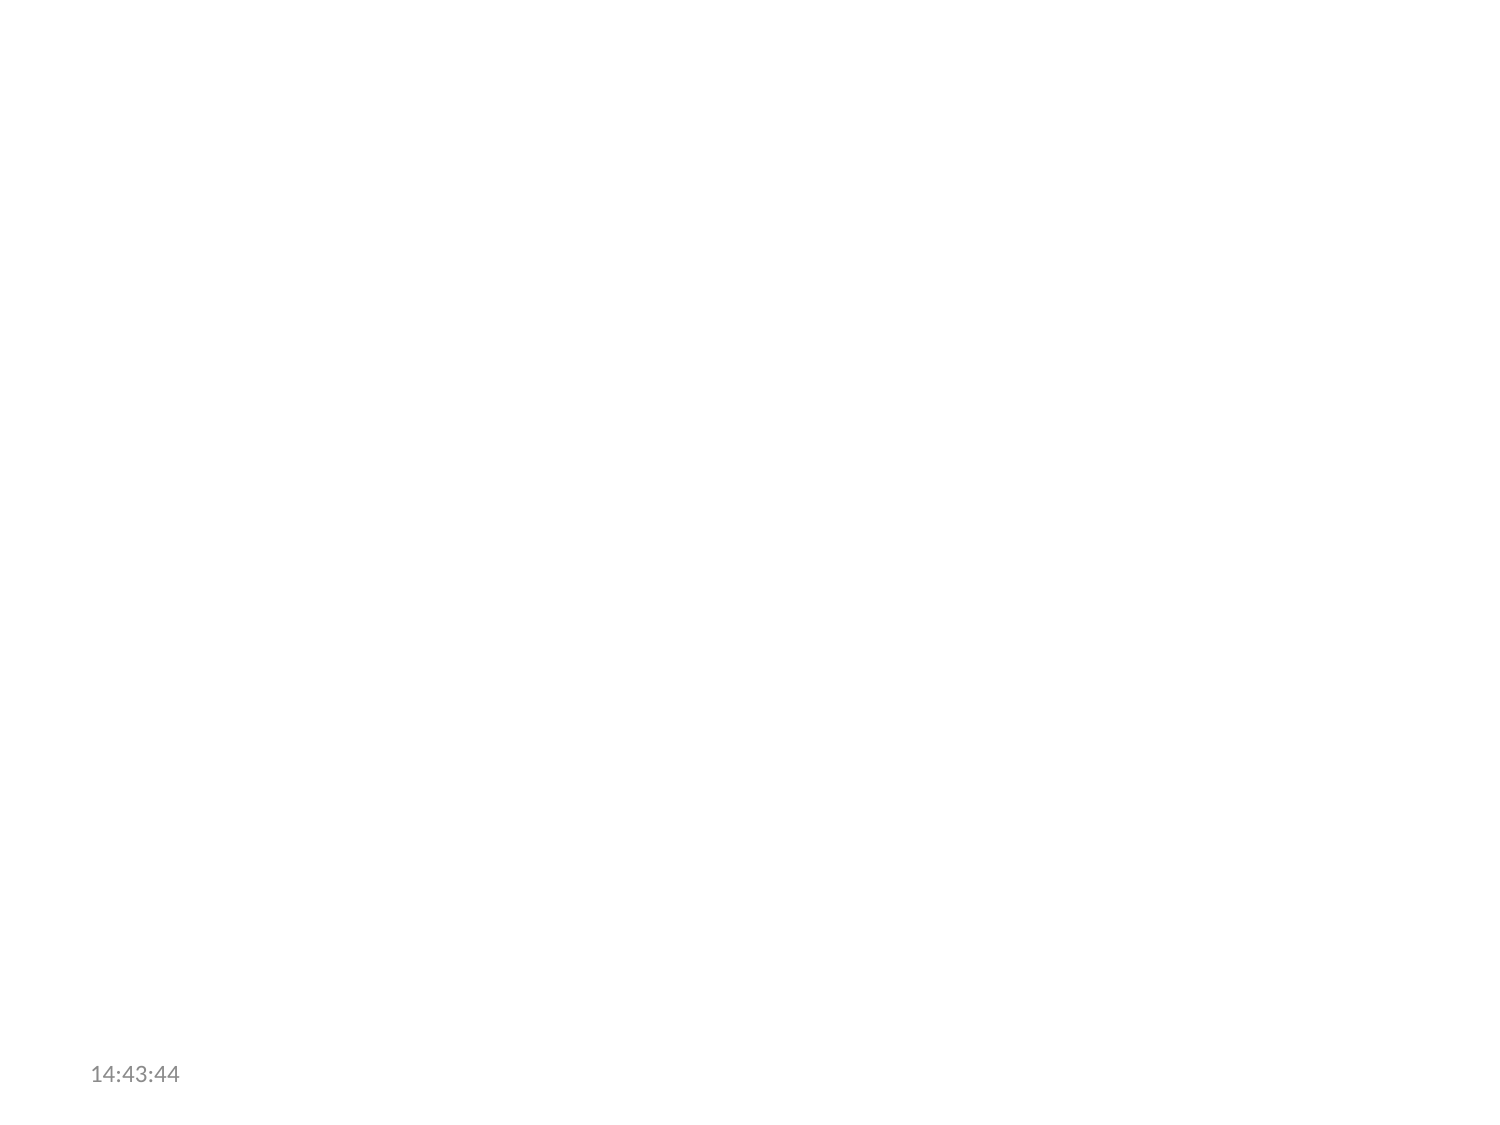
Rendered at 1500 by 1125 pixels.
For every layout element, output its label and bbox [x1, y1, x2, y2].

slide_number [75, 1042, 425, 1103]
